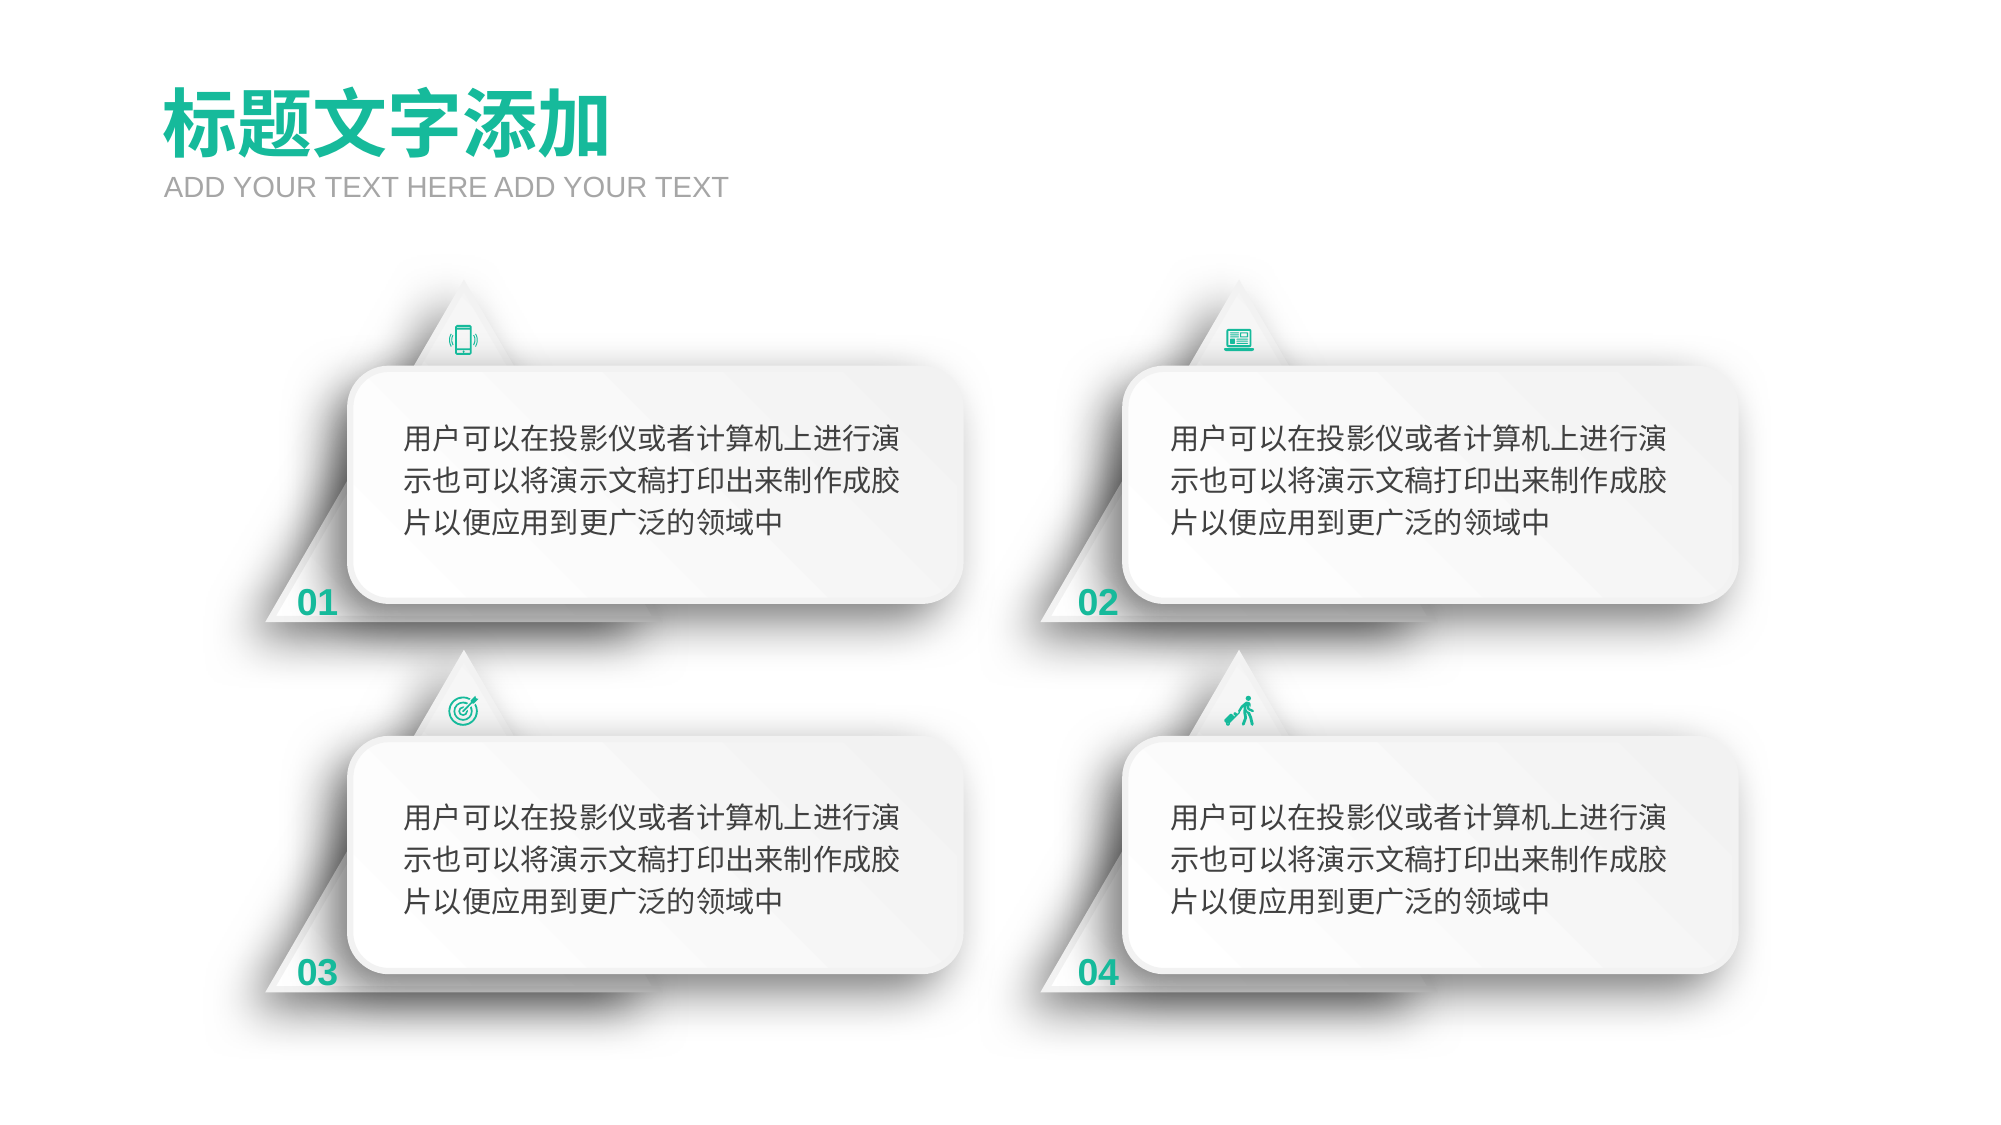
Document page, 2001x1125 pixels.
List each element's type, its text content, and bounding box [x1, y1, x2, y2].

text_box 02 [1052, 561, 1145, 631]
text_box [426, 653, 502, 719]
text_box 用户可以在投影仪或者计算机上进行演示也可以将演示文稿打印出来制作成胶片以便应用到更广泛的领域中 [1155, 784, 1706, 926]
text_box [1124, 367, 1737, 602]
text_box 标题文字添加 [148, 69, 628, 175]
text_box [1124, 737, 1737, 973]
text_box [1043, 606, 1052, 621]
text_box [349, 737, 962, 973]
text_box 用户可以在投影仪或者计算机上进行演示也可以将演示文稿打印出来制作成胶片以便应用到更广泛的领域中 [388, 784, 939, 926]
text_box [1222, 327, 1256, 353]
text_box [426, 283, 502, 349]
text_box [349, 367, 962, 602]
text_box [1201, 653, 1277, 719]
text_box 04 [1052, 931, 1145, 1001]
text_box [447, 693, 481, 727]
text_box [448, 323, 479, 357]
text_box 用户可以在投影仪或者计算机上进行演示也可以将演示文稿打印出来制作成胶片以便应用到更广泛的领域中 [388, 405, 939, 547]
text_box ADD YOUR TEXT HERE ADD YOUR TEXT [149, 160, 745, 211]
text_box 03 [271, 931, 364, 1001]
text_box [1201, 283, 1277, 349]
text_box [1223, 694, 1256, 728]
text_box [1043, 976, 1052, 991]
text_box 01 [271, 561, 364, 631]
text_box 用户可以在投影仪或者计算机上进行演示也可以将演示文稿打印出来制作成胶片以便应用到更广泛的领域中 [1155, 405, 1706, 547]
